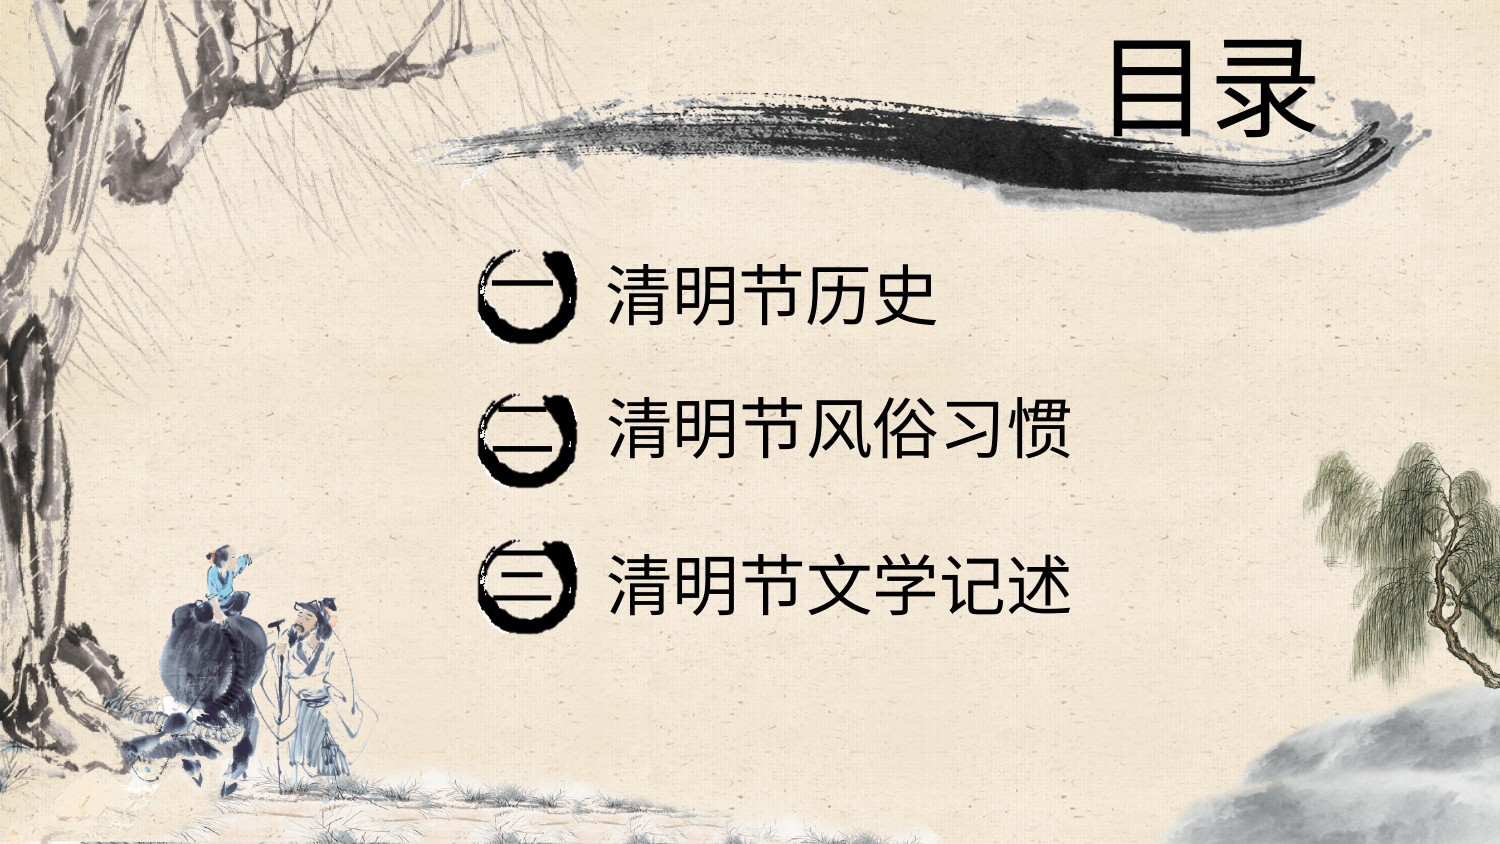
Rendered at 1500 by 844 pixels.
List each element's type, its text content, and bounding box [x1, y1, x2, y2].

text_box 清明节历史 [656, 292, 955, 342]
text_box 清明节文学记述 [656, 536, 1089, 632]
text_box 目录 [1082, 8, 1337, 18]
text_box 清明节风俗习惯 [656, 379, 1089, 475]
picture [0, 0, 1500, 844]
